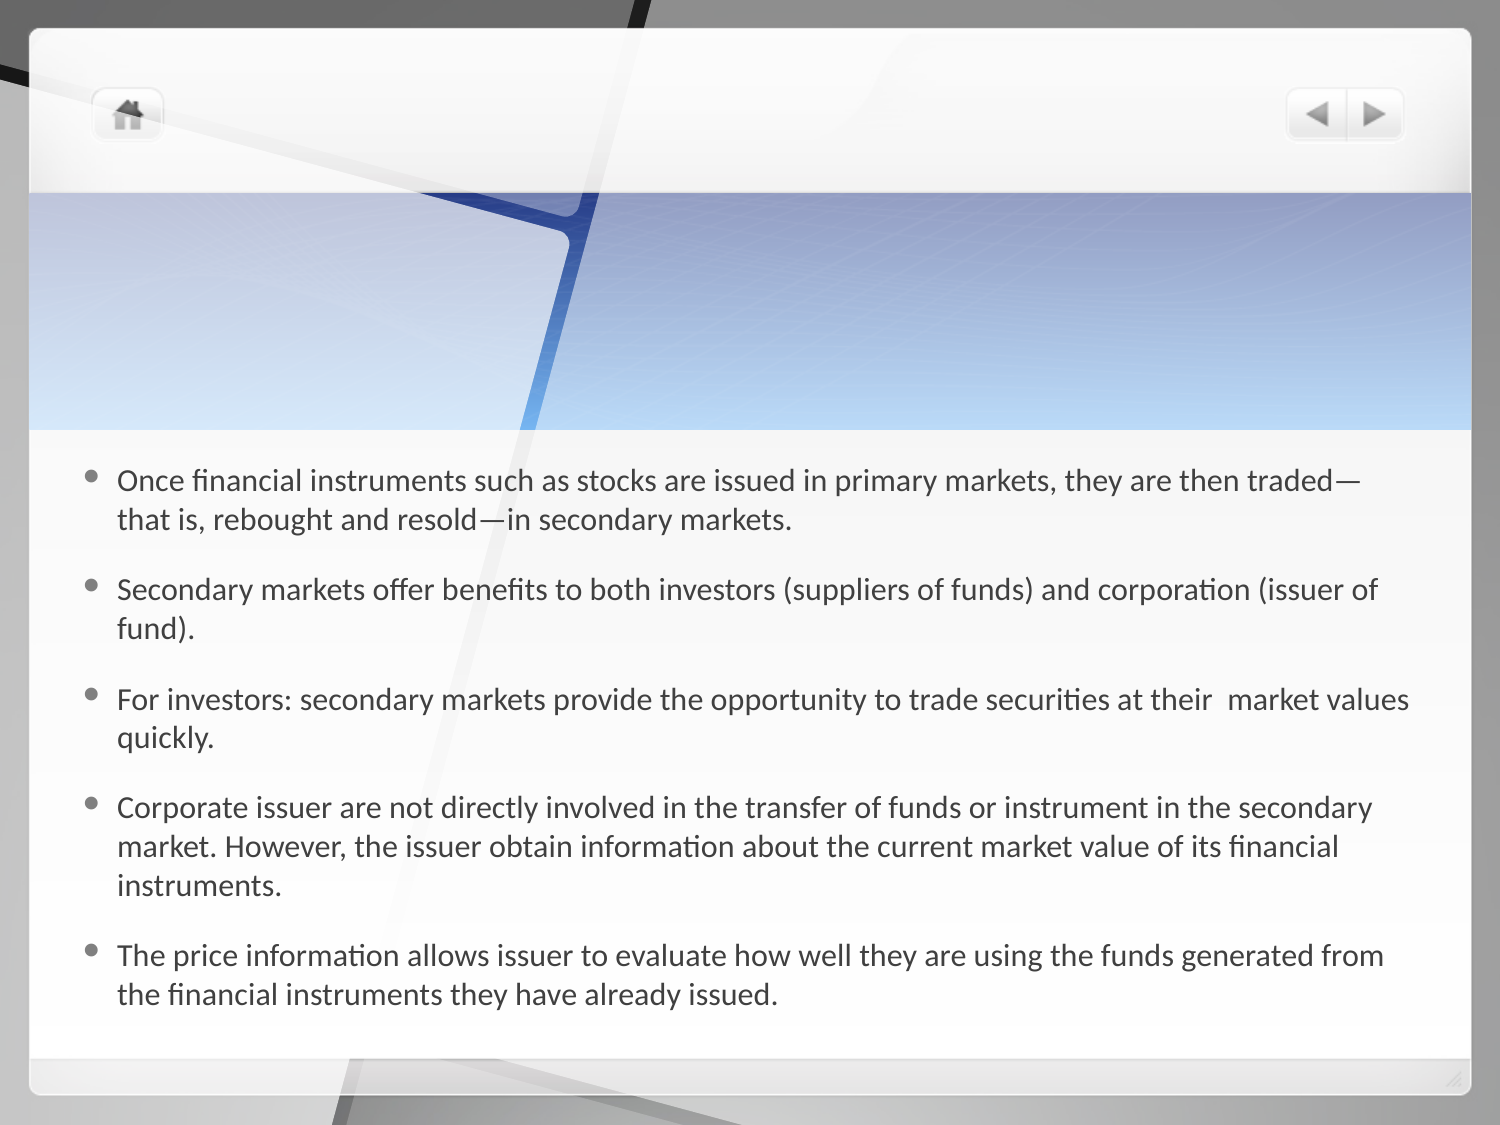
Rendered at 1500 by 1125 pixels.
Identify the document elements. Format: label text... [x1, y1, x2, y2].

list Once financial instruments such as stocks are issued in primary markets, they are then traded—that is, rebought and resold—in secondary markets. Secondary markets offer benefits to both investors (suppliers of funds) and corporation (issuer of fund). For investors: secondary markets provide the opportunity to trade securities at their market values quickly. Corporate issuer are not directly involved in the transfer of funds or instrument in the secondary market. However, the issuer obtain information about the current market value of its financial instruments. The price information allows issuer to evaluate how well they are using the funds generated from the financial instruments they have already issued. [68, 452, 1432, 1025]
picture [0, 0, 651, 452]
picture [333, 1025, 738, 1125]
